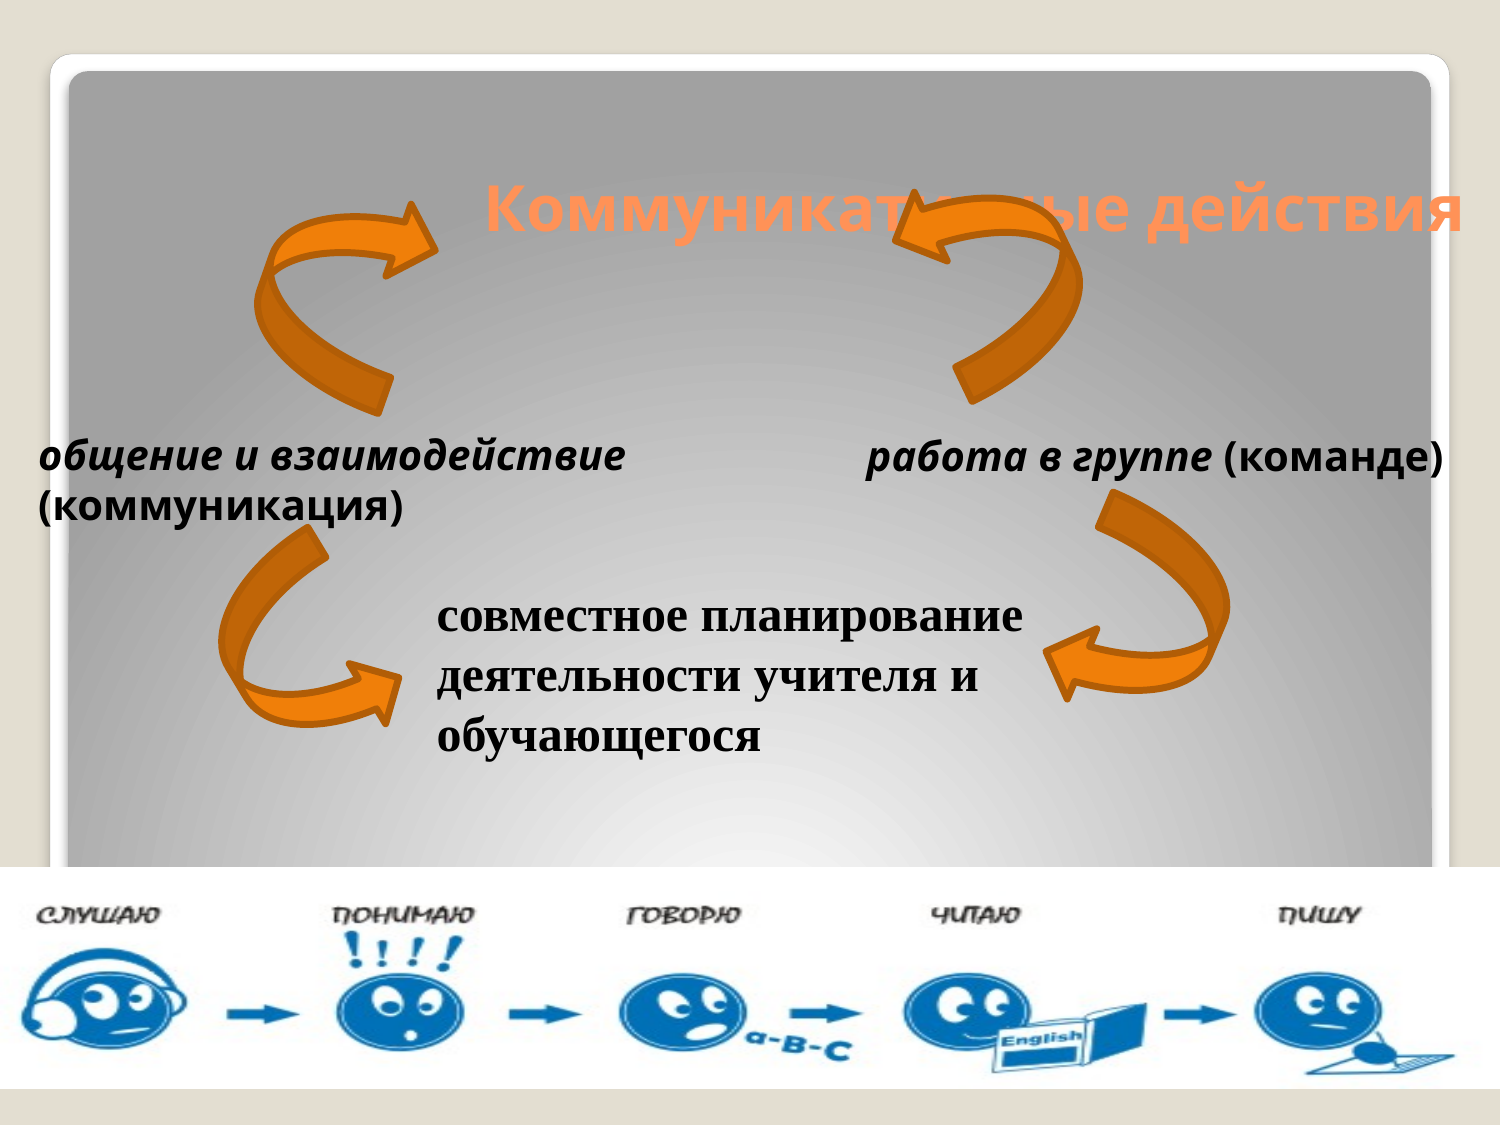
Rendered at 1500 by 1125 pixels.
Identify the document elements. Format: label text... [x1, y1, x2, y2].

text_box совместное планирование деятельности учителя и обучающегося [421, 574, 1172, 769]
text_box общение и взаимодействие (коммуникация) [23, 421, 774, 537]
title Коммуникативные действия [468, 70, 1500, 258]
text_box работа в группе (команде) [851, 421, 1459, 487]
picture [0, 866, 1500, 1090]
text_box [892, 188, 1083, 405]
text_box [1042, 488, 1231, 703]
text_box [254, 200, 439, 417]
text_box [218, 523, 403, 728]
